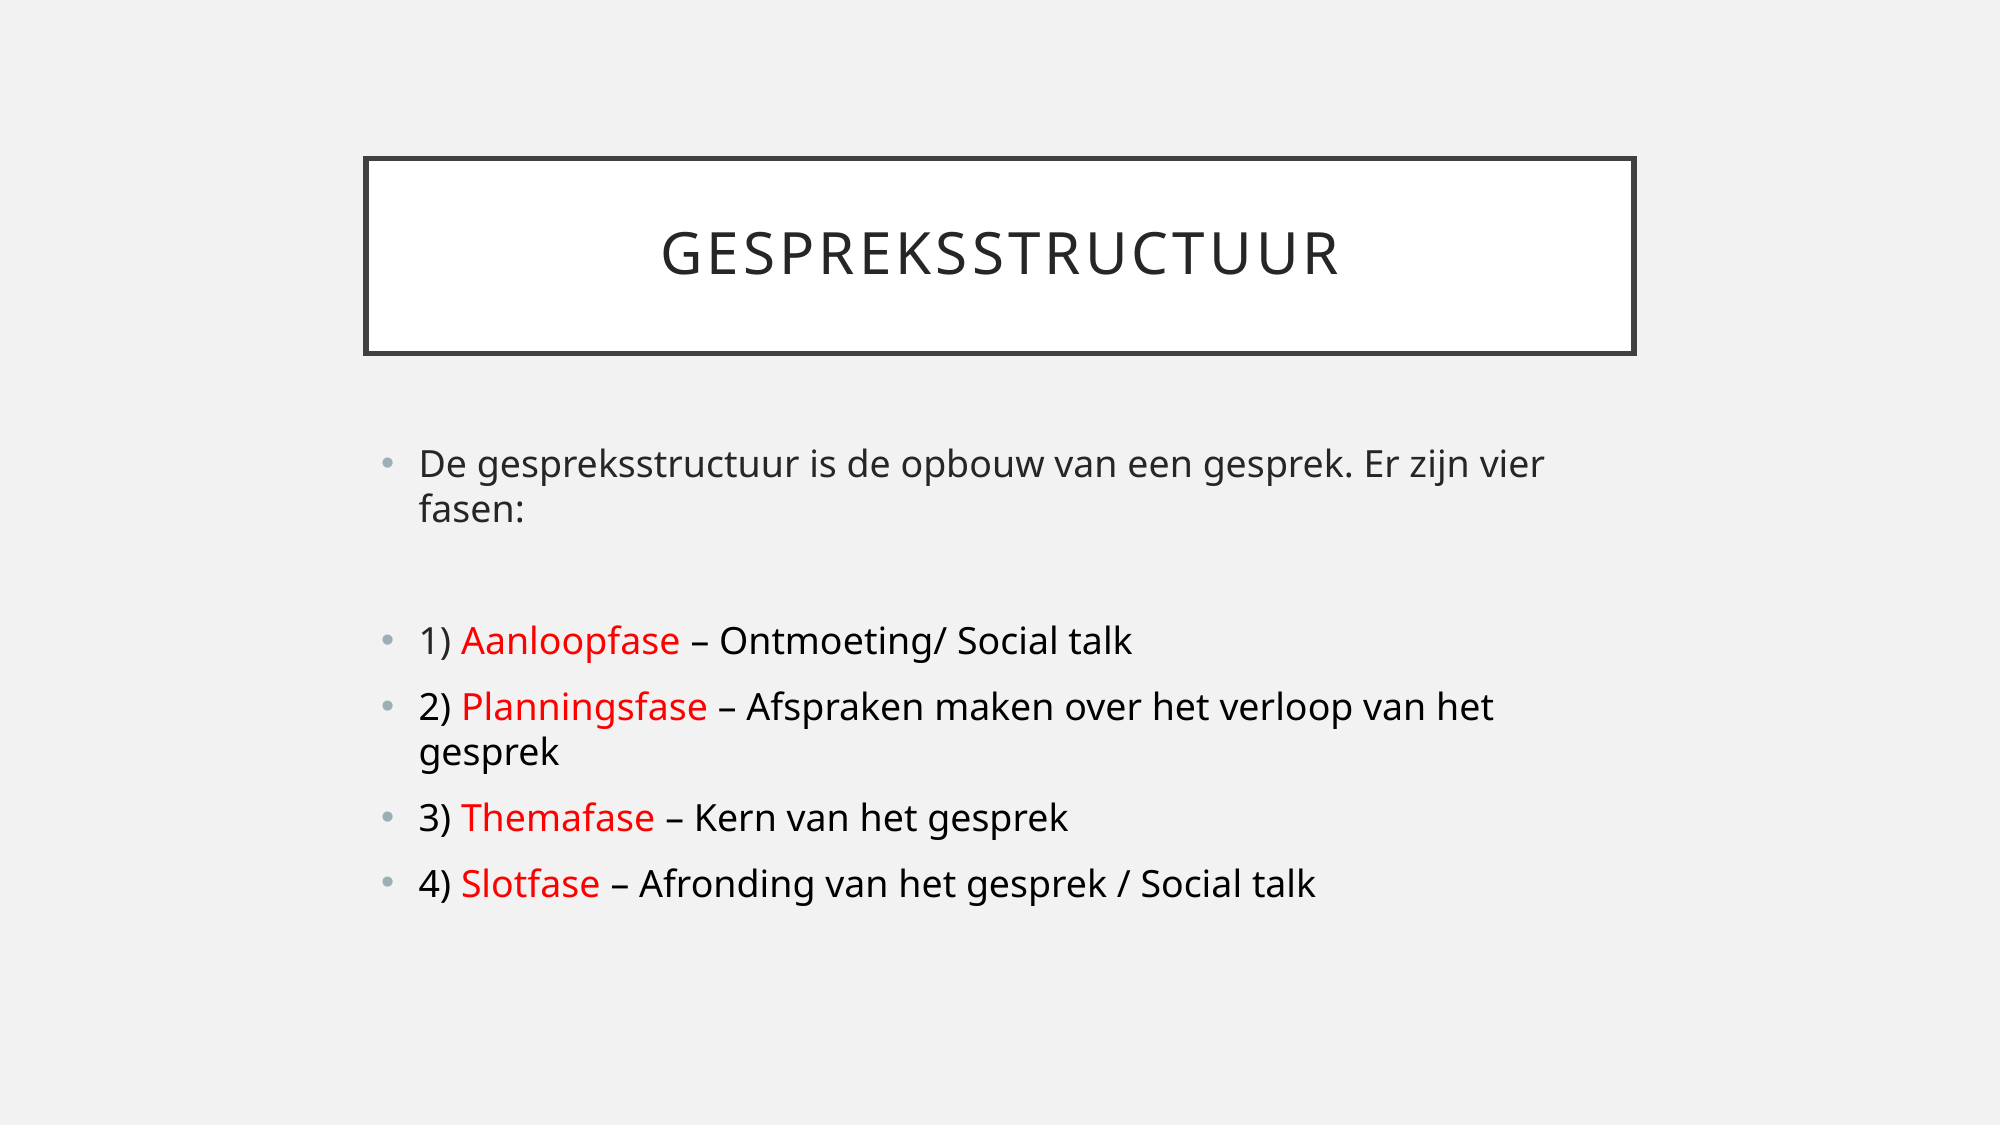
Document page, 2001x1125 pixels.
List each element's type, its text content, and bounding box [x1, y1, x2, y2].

list De gespreksstructuur is de opbouw van een gesprek. Er zijn vier fasen: 1) Aanloopfase – Ontmoeting/ Social talk 2) Planningsfase – Afspraken maken over het verloop van het gesprek 3) Themafase – Kern van het gesprek 4) Slotfase – Afronding van het gesprek / Social talk [366, 432, 1634, 942]
title gespreksstructuur [363, 156, 1637, 356]
